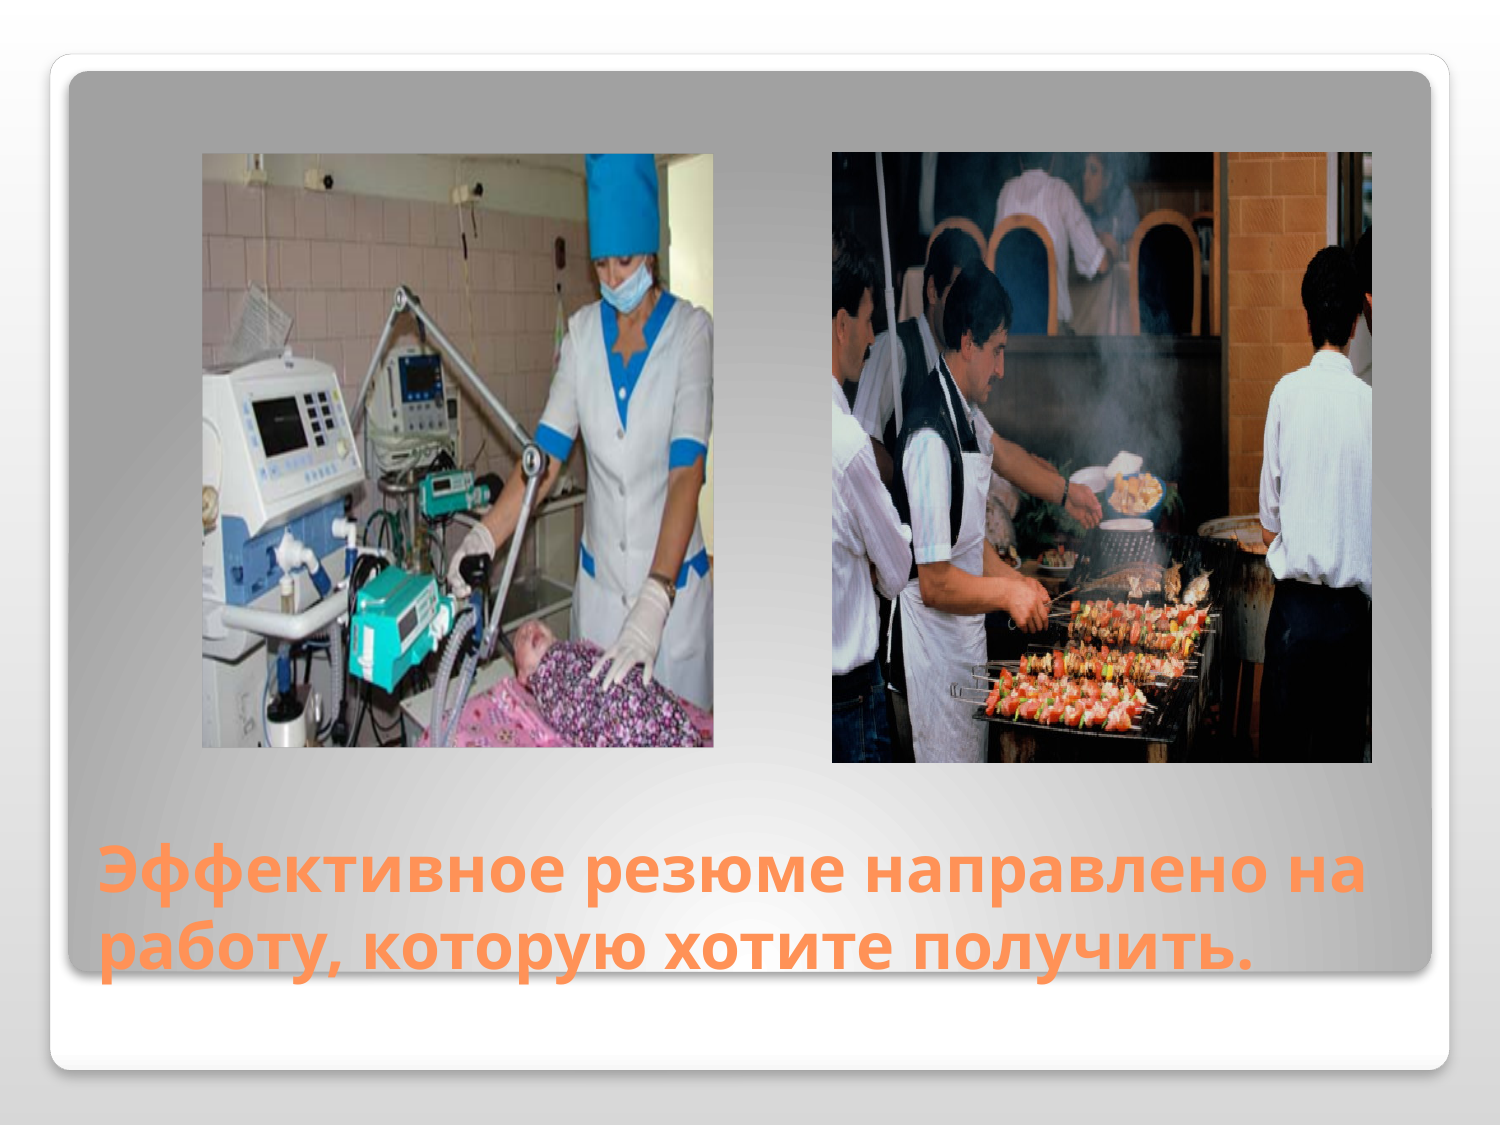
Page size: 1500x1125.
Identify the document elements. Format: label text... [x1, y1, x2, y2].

title Эффективное резюме направлено на работу, которую хотите получить. [82, 817, 1425, 991]
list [200, 152, 715, 751]
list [832, 152, 1372, 764]
